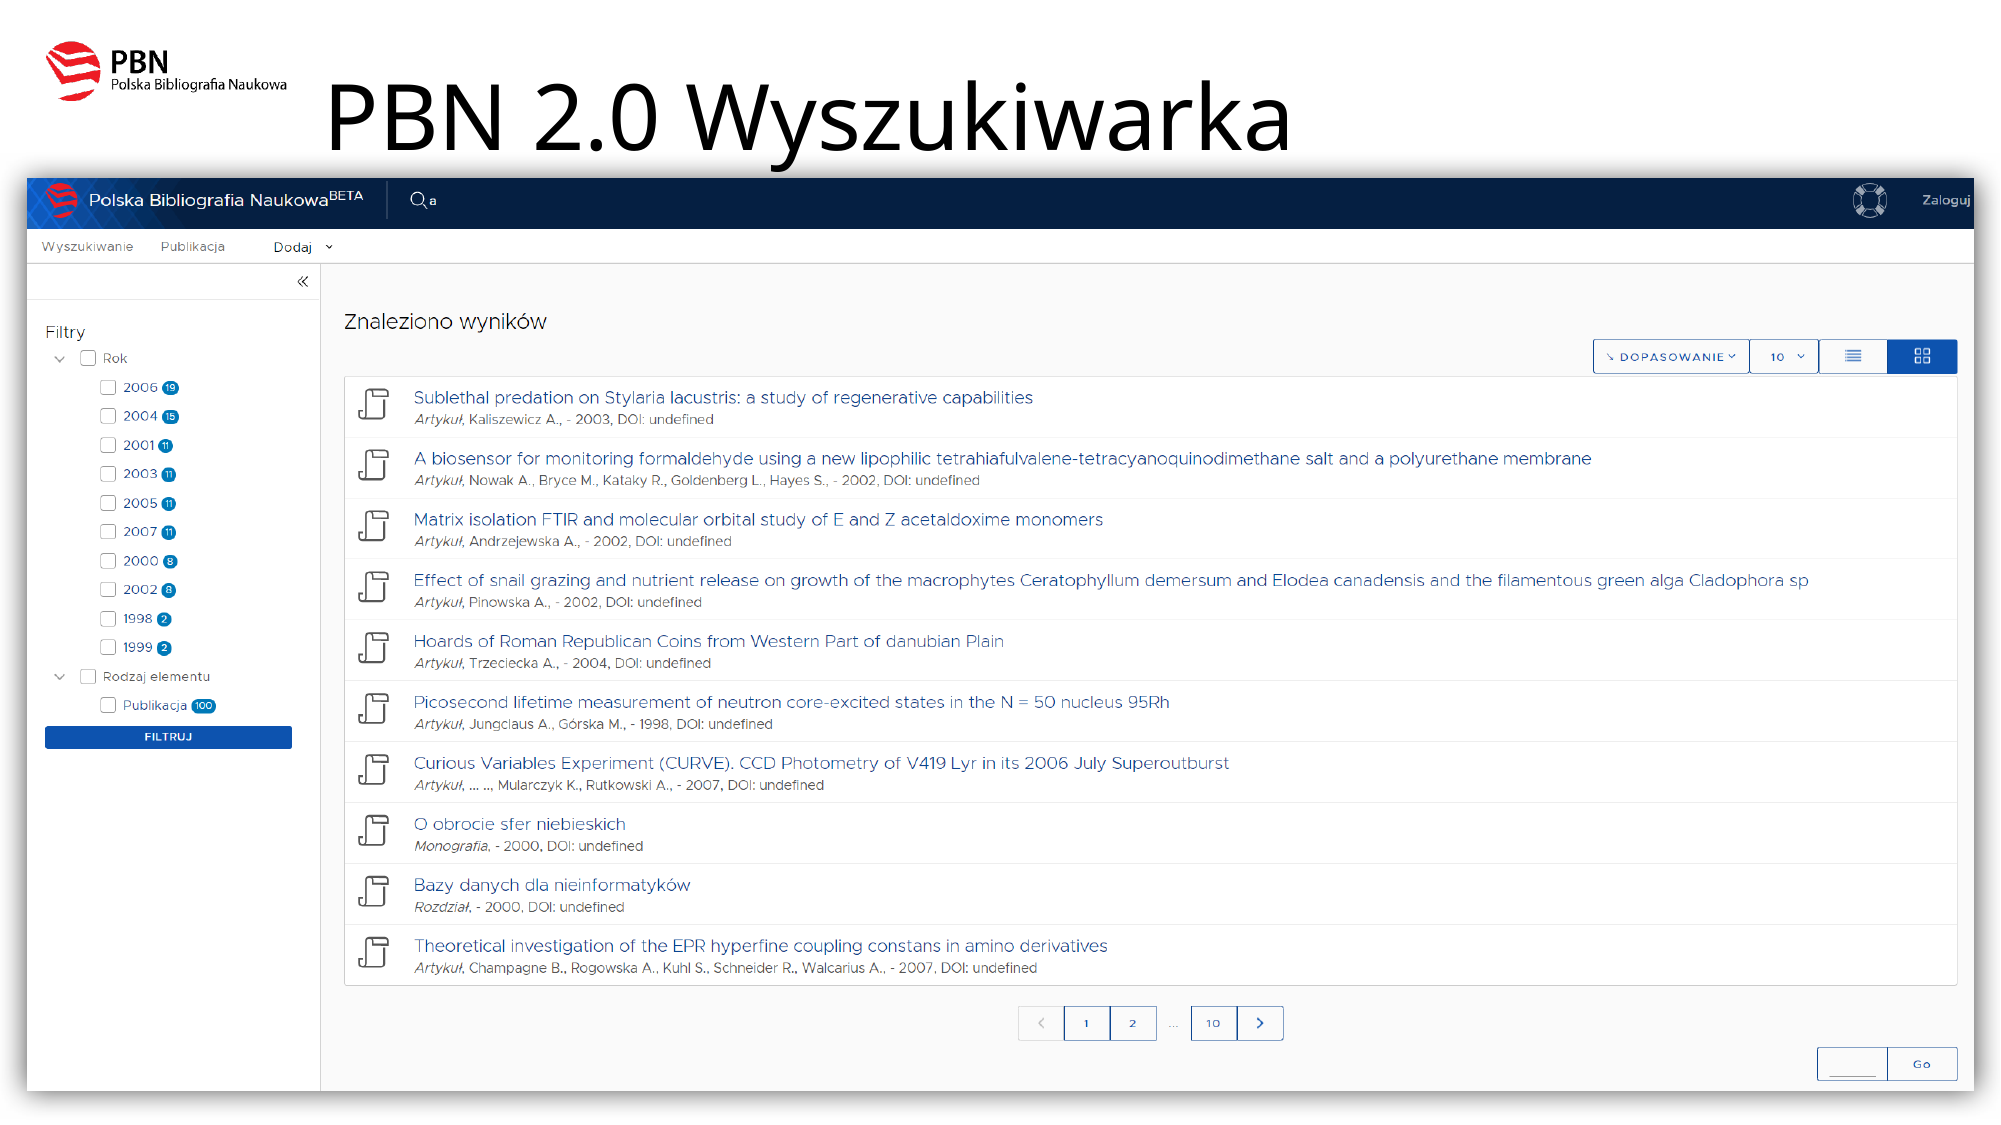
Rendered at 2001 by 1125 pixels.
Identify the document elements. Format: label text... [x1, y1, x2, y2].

picture [44, 39, 289, 105]
picture [27, 178, 1974, 1091]
title PBN 2.0 Wyszukiwarka [308, 12, 2000, 230]
